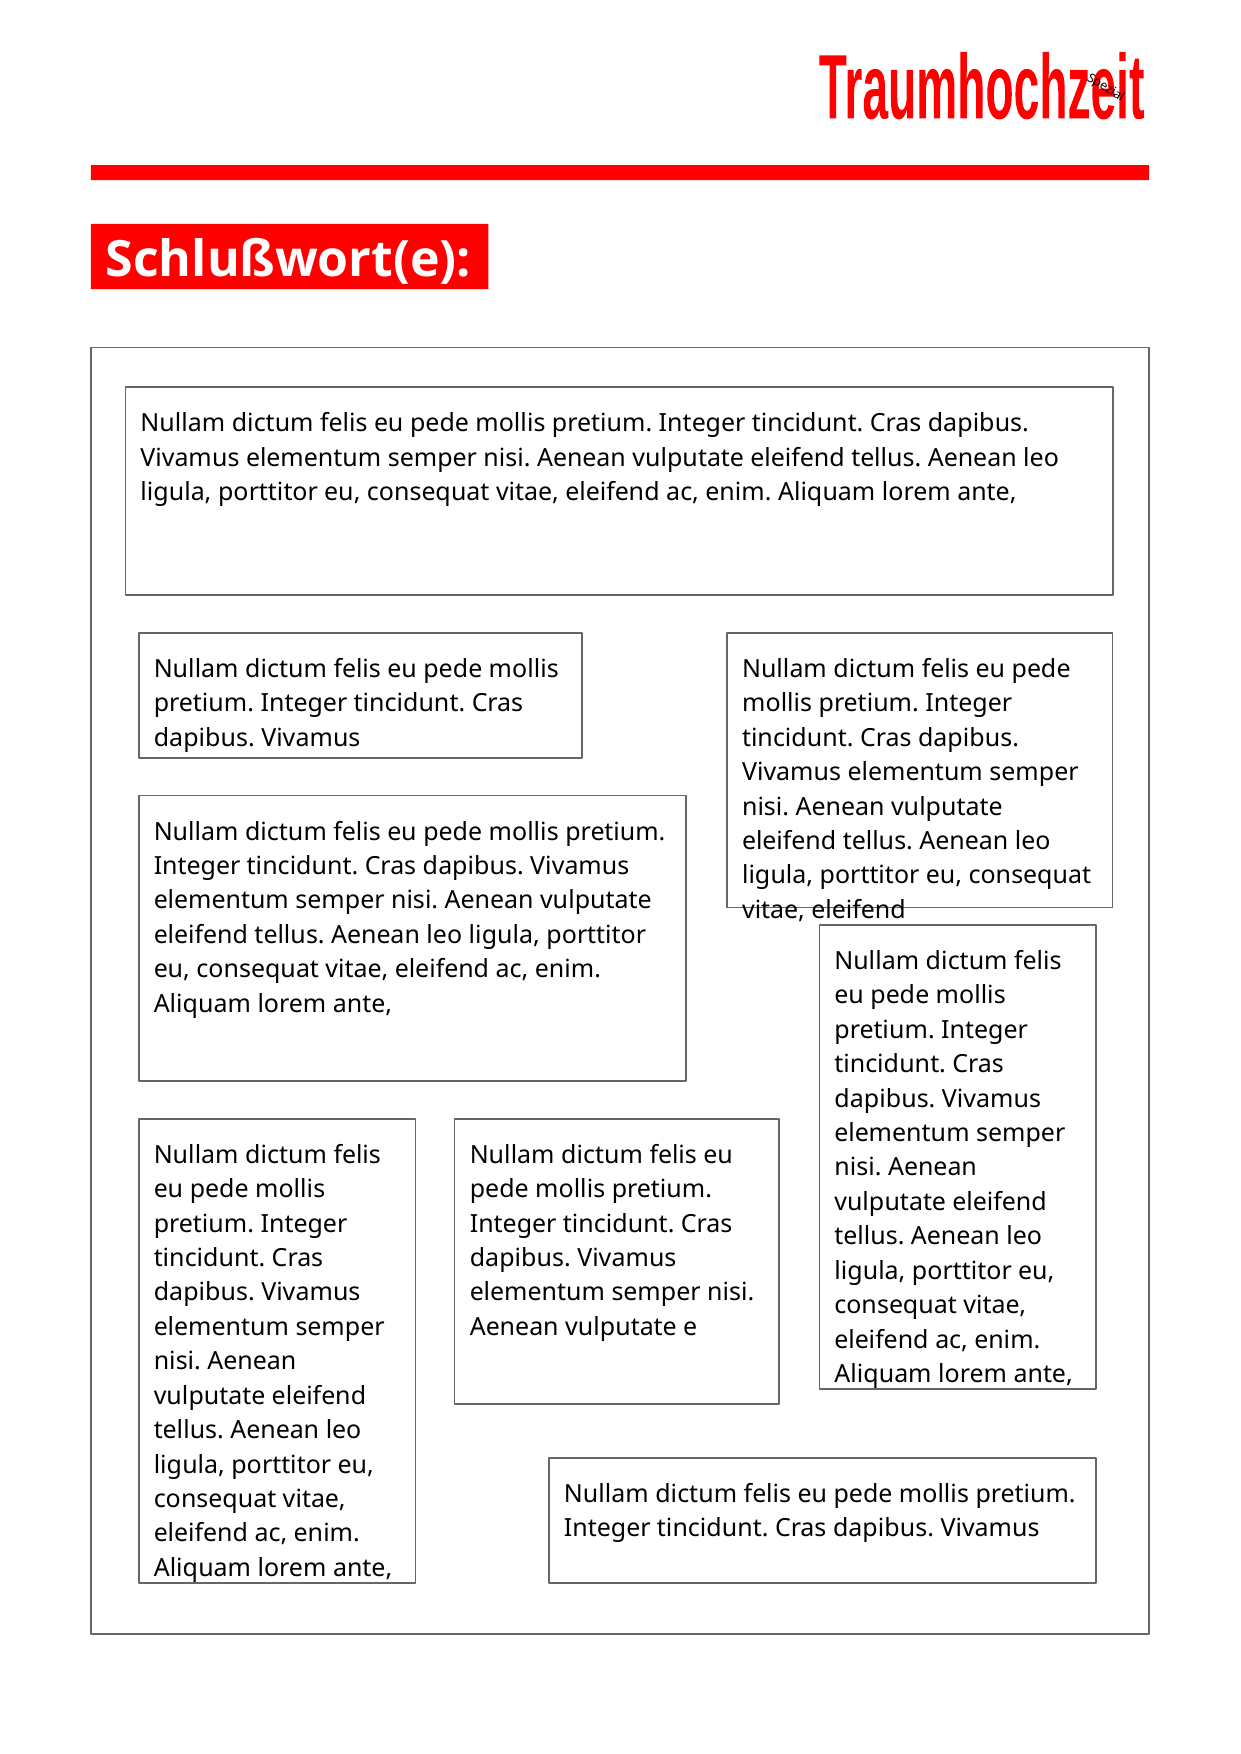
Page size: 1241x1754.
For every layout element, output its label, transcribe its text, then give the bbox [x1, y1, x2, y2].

text_box Nullam dictum felis eu pede mollis pretium. Integer tincidunt. Cras dapibus. Vivamus [138, 632, 582, 759]
text_box Nullam dictum felis eu pede mollis pretium. Integer tincidunt. Cras dapibus. Vivamus elementum semper nisi. Aenean vulputate eleifend tellus. Aenean leo ligula, porttitor eu, consequat vitae, eleifend ac, enim. Aliquam lorem ante, [125, 387, 1114, 596]
text_box Nullam dictum felis eu pede mollis pretium. Integer tincidunt. Cras dapibus. Vivamus elementum semper nisi. Aenean vulputate e [454, 1118, 780, 1405]
text_box Nullam dictum felis eu pede mollis pretium. Integer tincidunt. Cras dapibus. Vivamus elementum semper nisi. Aenean vulputate eleifend tellus. Aenean leo ligula, porttitor eu, consequat vitae, eleifend ac, enim. Aliquam lorem ante, [819, 924, 1096, 1390]
text_box Nullam dictum felis eu pede mollis pretium. Integer tincidunt. Cras dapibus. Vivamus elementum semper nisi. Aenean vulputate eleifend tellus. Aenean leo ligula, porttitor eu, consequat vitae, eleifend ac, enim. Aliquam lorem ante, [138, 795, 687, 1082]
text_box [90, 347, 1150, 1634]
text_box Nullam dictum felis eu pede mollis pretium. Integer tincidunt. Cras dapibus. Vivamus elementum semper nisi. Aenean vulputate eleifend tellus. Aenean leo ligula, porttitor eu, consequat vitae, eleifend ac, enim. Aliquam lorem ante, [138, 1118, 416, 1583]
text_box Nullam dictum felis eu pede mollis pretium. Integer tincidunt. Cras dapibus. Vivamus elementum semper nisi. Aenean vulputate eleifend tellus. Aenean leo ligula, porttitor eu, consequat vitae, eleifend [727, 632, 1113, 908]
text_box [90, 165, 1150, 181]
text_box Schlußwort(e): [90, 223, 489, 290]
text_box Spezial [913, 0, 1241, 213]
text_box Nullam dictum felis eu pede mollis pretium. Integer tincidunt. Cras dapibus. Vivamus [548, 1457, 1097, 1584]
